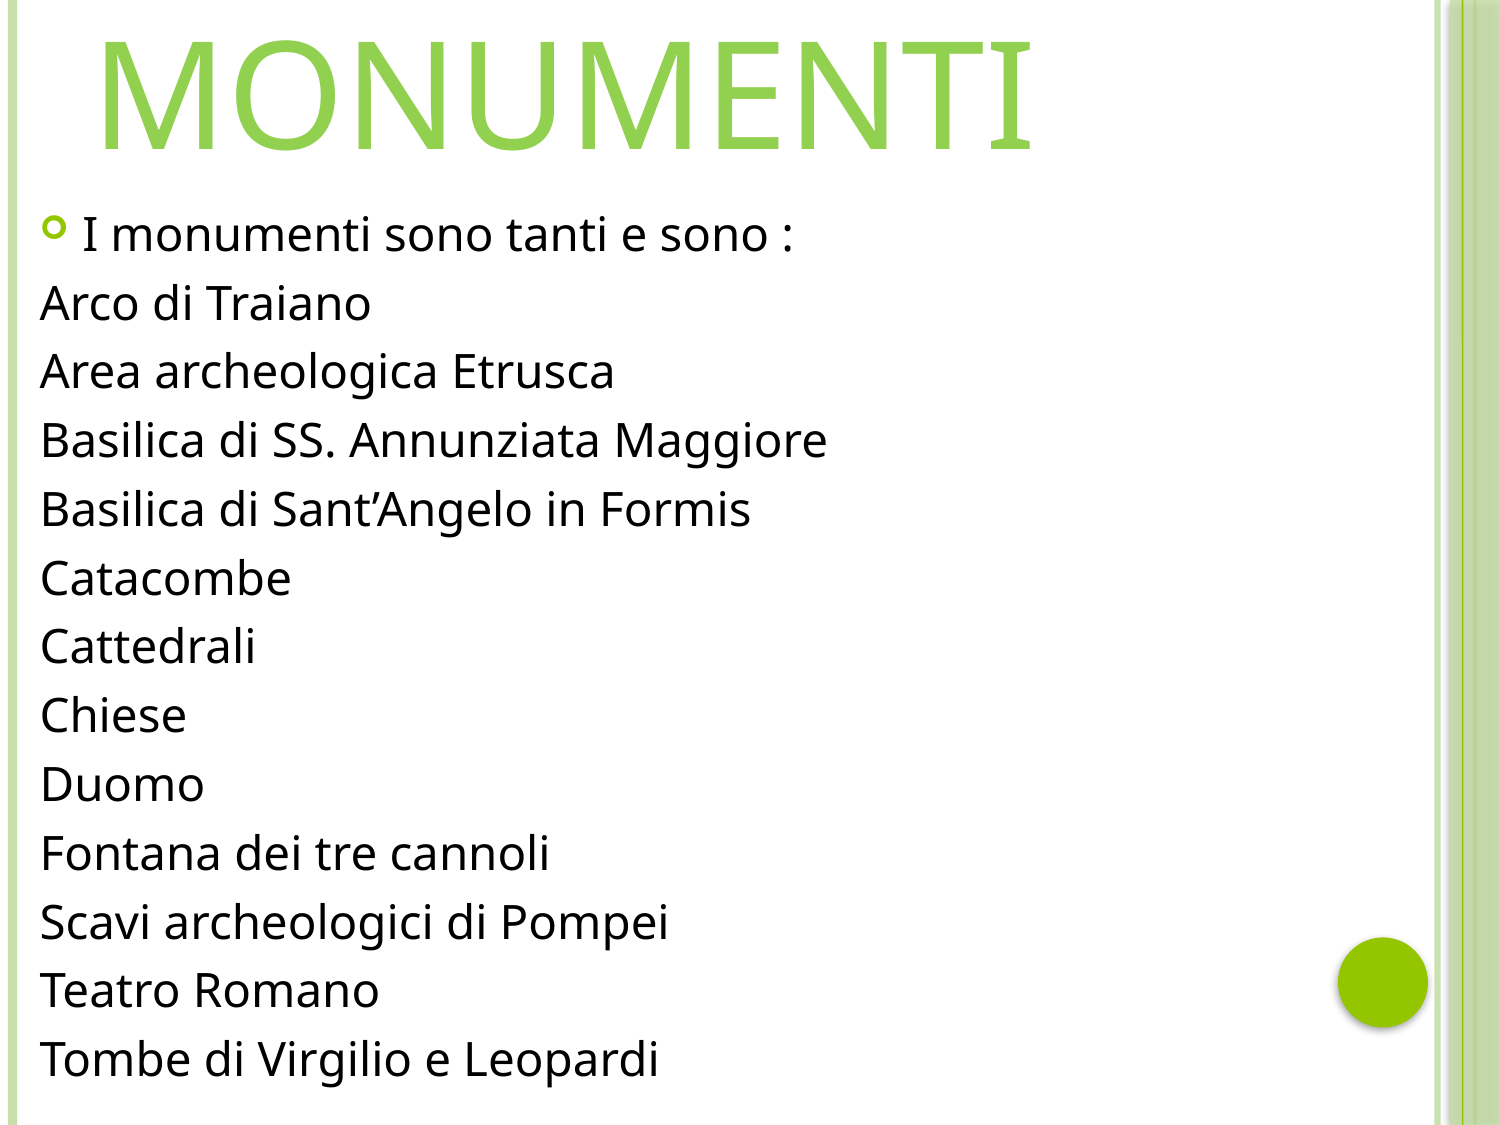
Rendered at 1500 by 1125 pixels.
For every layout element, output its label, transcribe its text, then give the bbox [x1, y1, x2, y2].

list I monumenti sono tanti e sono : Arco di Traiano Area archeologica Etrusca Basilica di SS. Annunziata Maggiore Basilica di Sant’Angelo in Formis Catacombe Cattedrali Chiese Duomo Fontana dei tre cannoli Scavi archeologici di Pompei Teatro Romano Tombe di Virgilio e Leopardi [24, 196, 1496, 1099]
title MONUMENTI [76, 0, 1302, 188]
